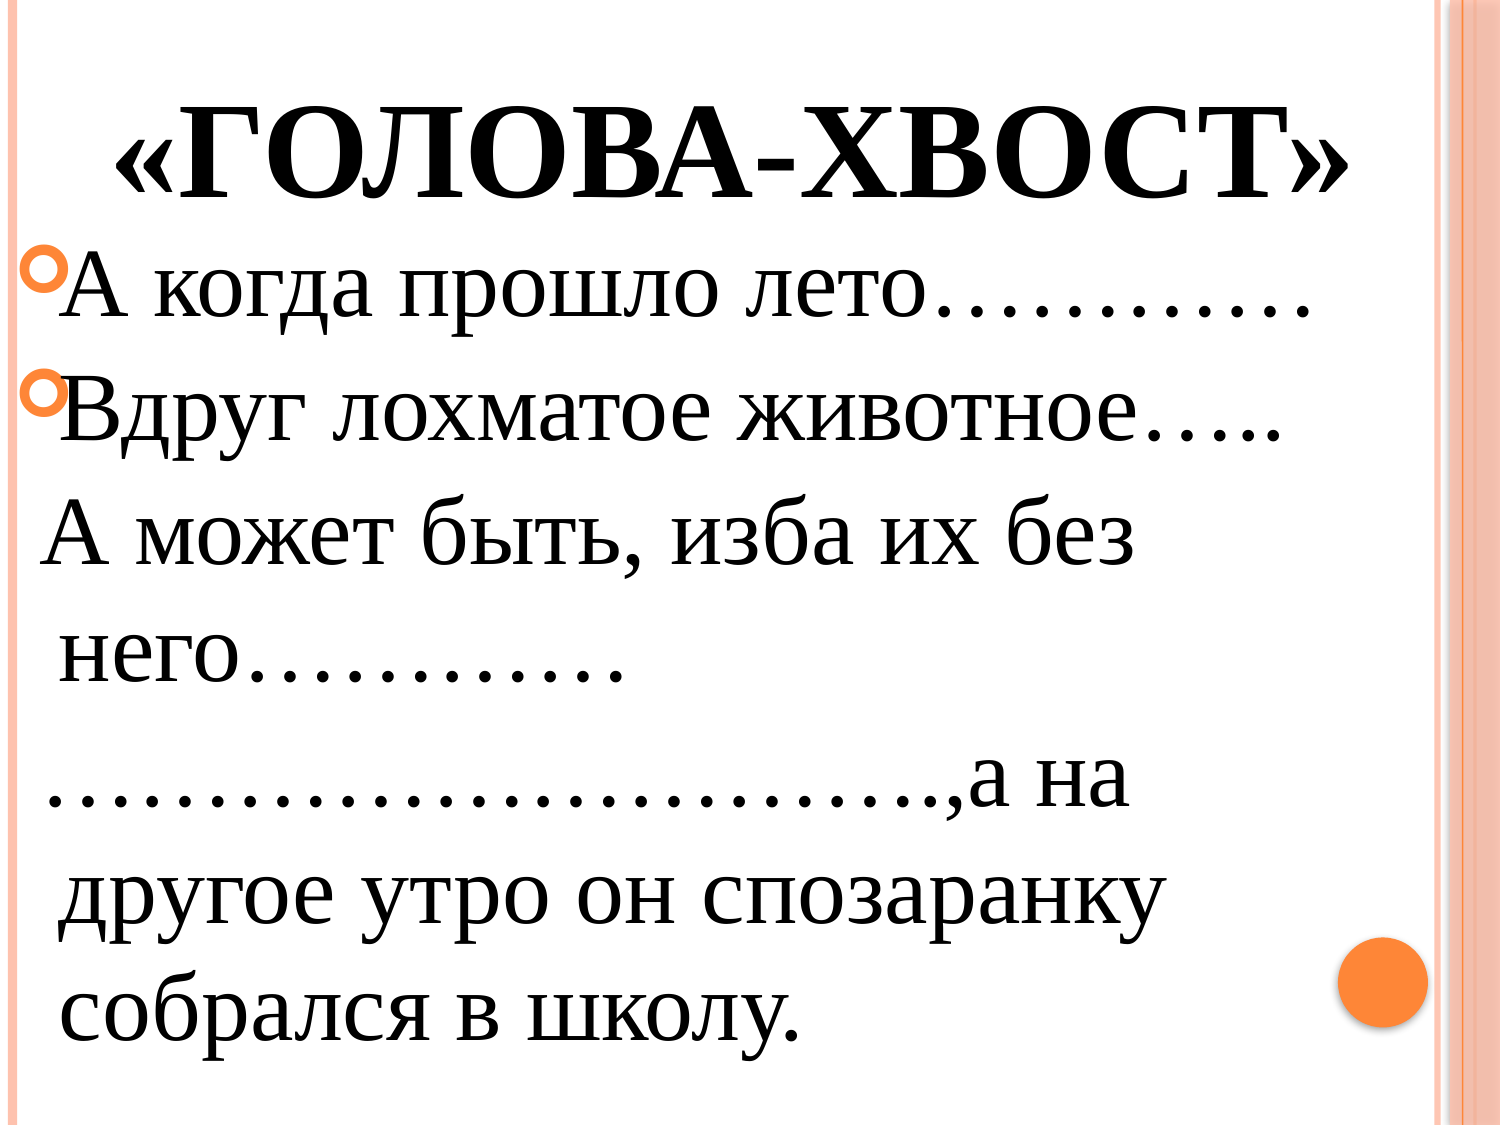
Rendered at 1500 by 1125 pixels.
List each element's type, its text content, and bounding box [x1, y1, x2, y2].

title «Голова-хвост» [23, 23, 1442, 210]
list А когда прошло лето………… Вдруг лохматое животное….. А может быть, изба их без него………… ……………………….,а на другое утро он спозаранку собрался в школу. [0, 210, 1442, 1090]
